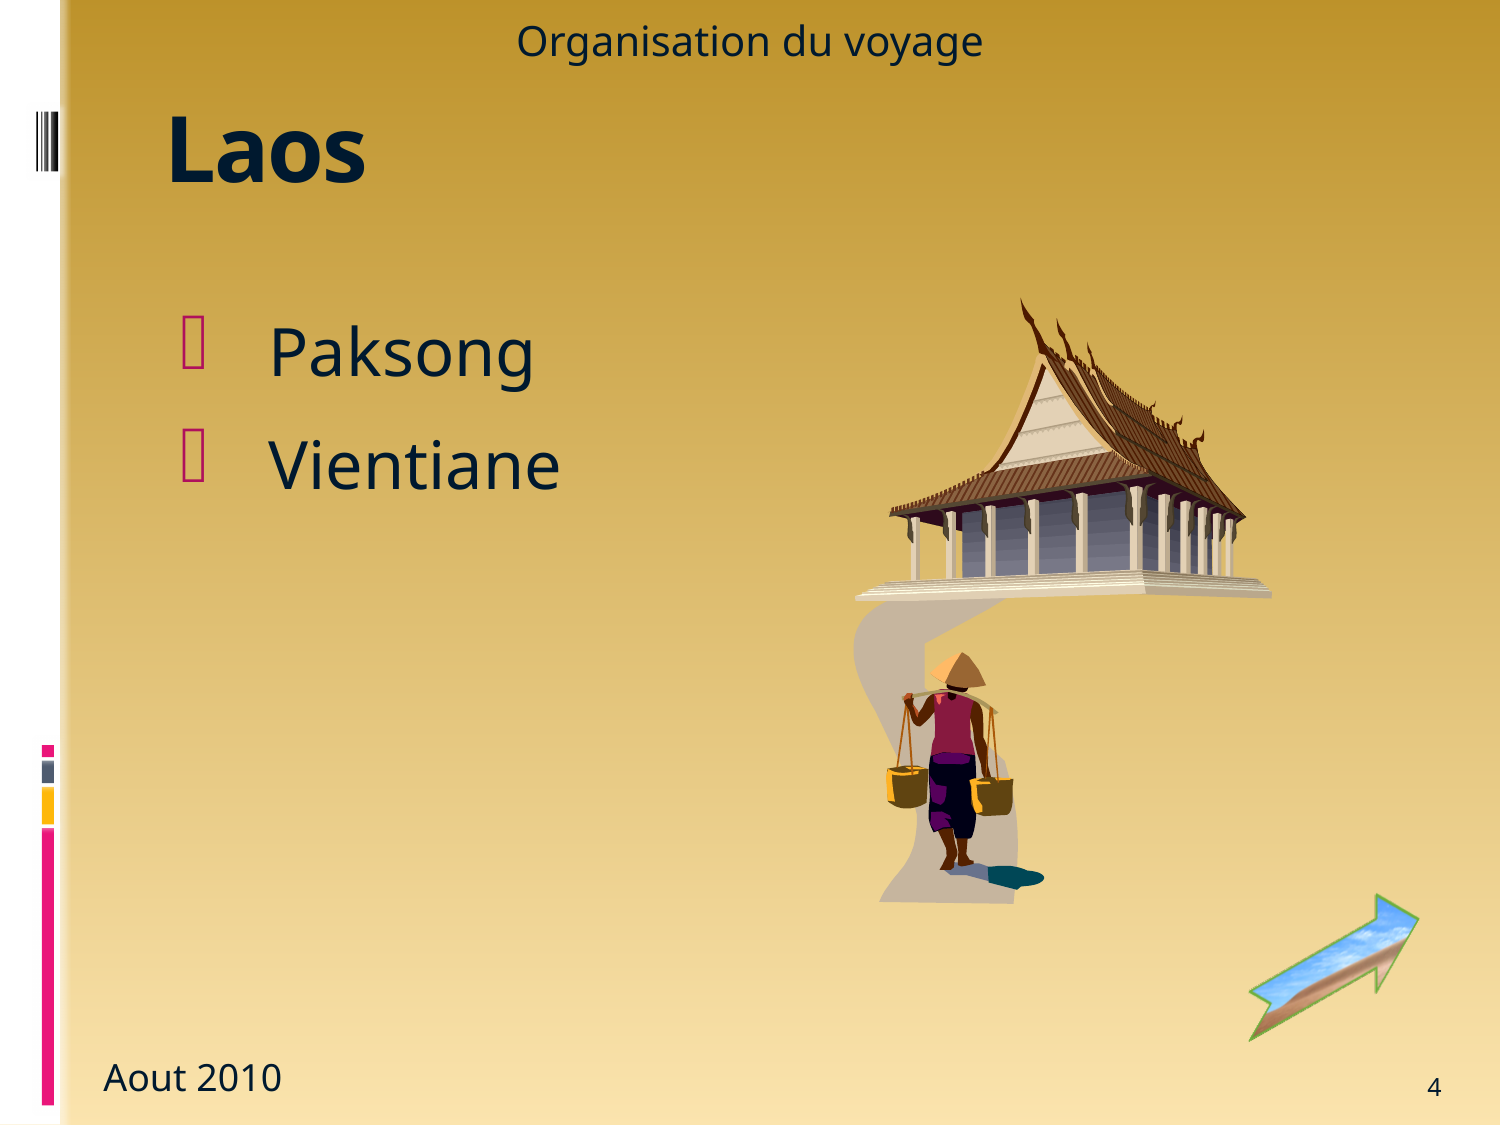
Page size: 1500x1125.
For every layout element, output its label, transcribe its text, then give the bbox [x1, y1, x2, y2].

title Laos [150, 83, 1425, 234]
slide_number 4 [1412, 1052, 1488, 1113]
picture [854, 284, 1280, 602]
footer Organisation du voyage [499, 19, 1001, 79]
slide_number Aout 2010 [88, 1046, 308, 1107]
picture [1246, 866, 1421, 1068]
list Paksong Vientiane [135, 302, 621, 674]
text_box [839, 561, 1072, 905]
